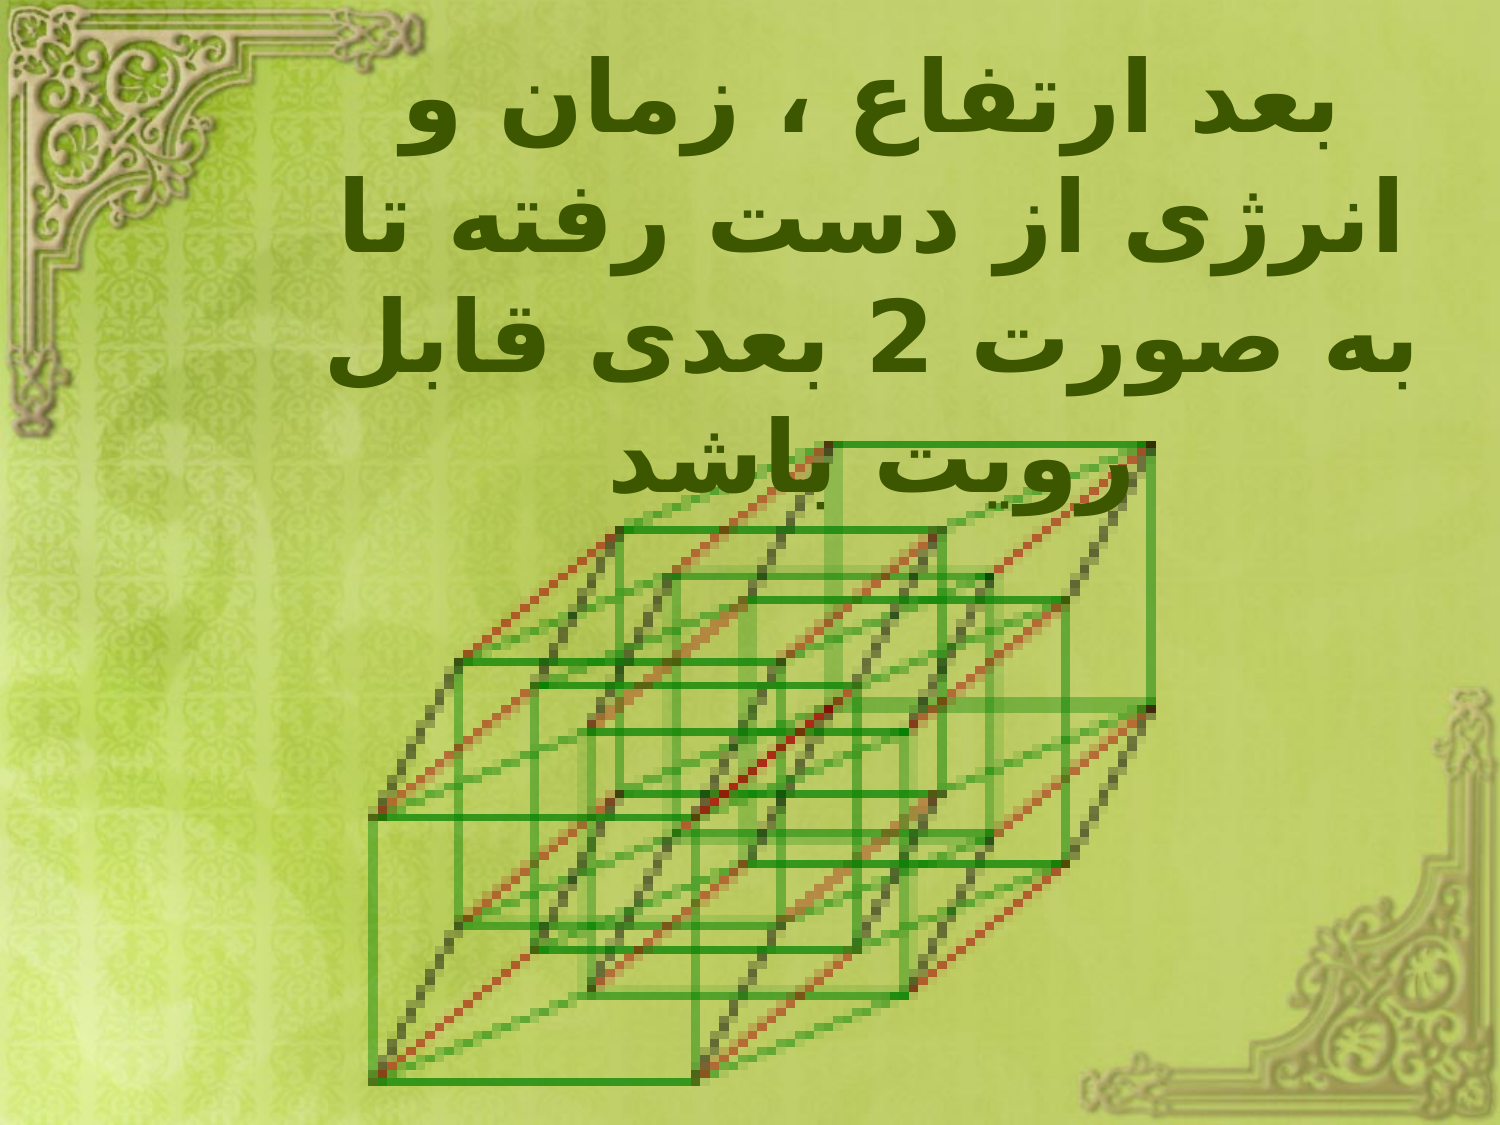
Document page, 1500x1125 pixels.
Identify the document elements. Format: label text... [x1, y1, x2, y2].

text_box بعد ارتفاع ، زمان و انرژی از دست رفته تا به صورت 2 بعدی قابل رویت باشد [281, 24, 1463, 520]
picture [0, 0, 1500, 1125]
